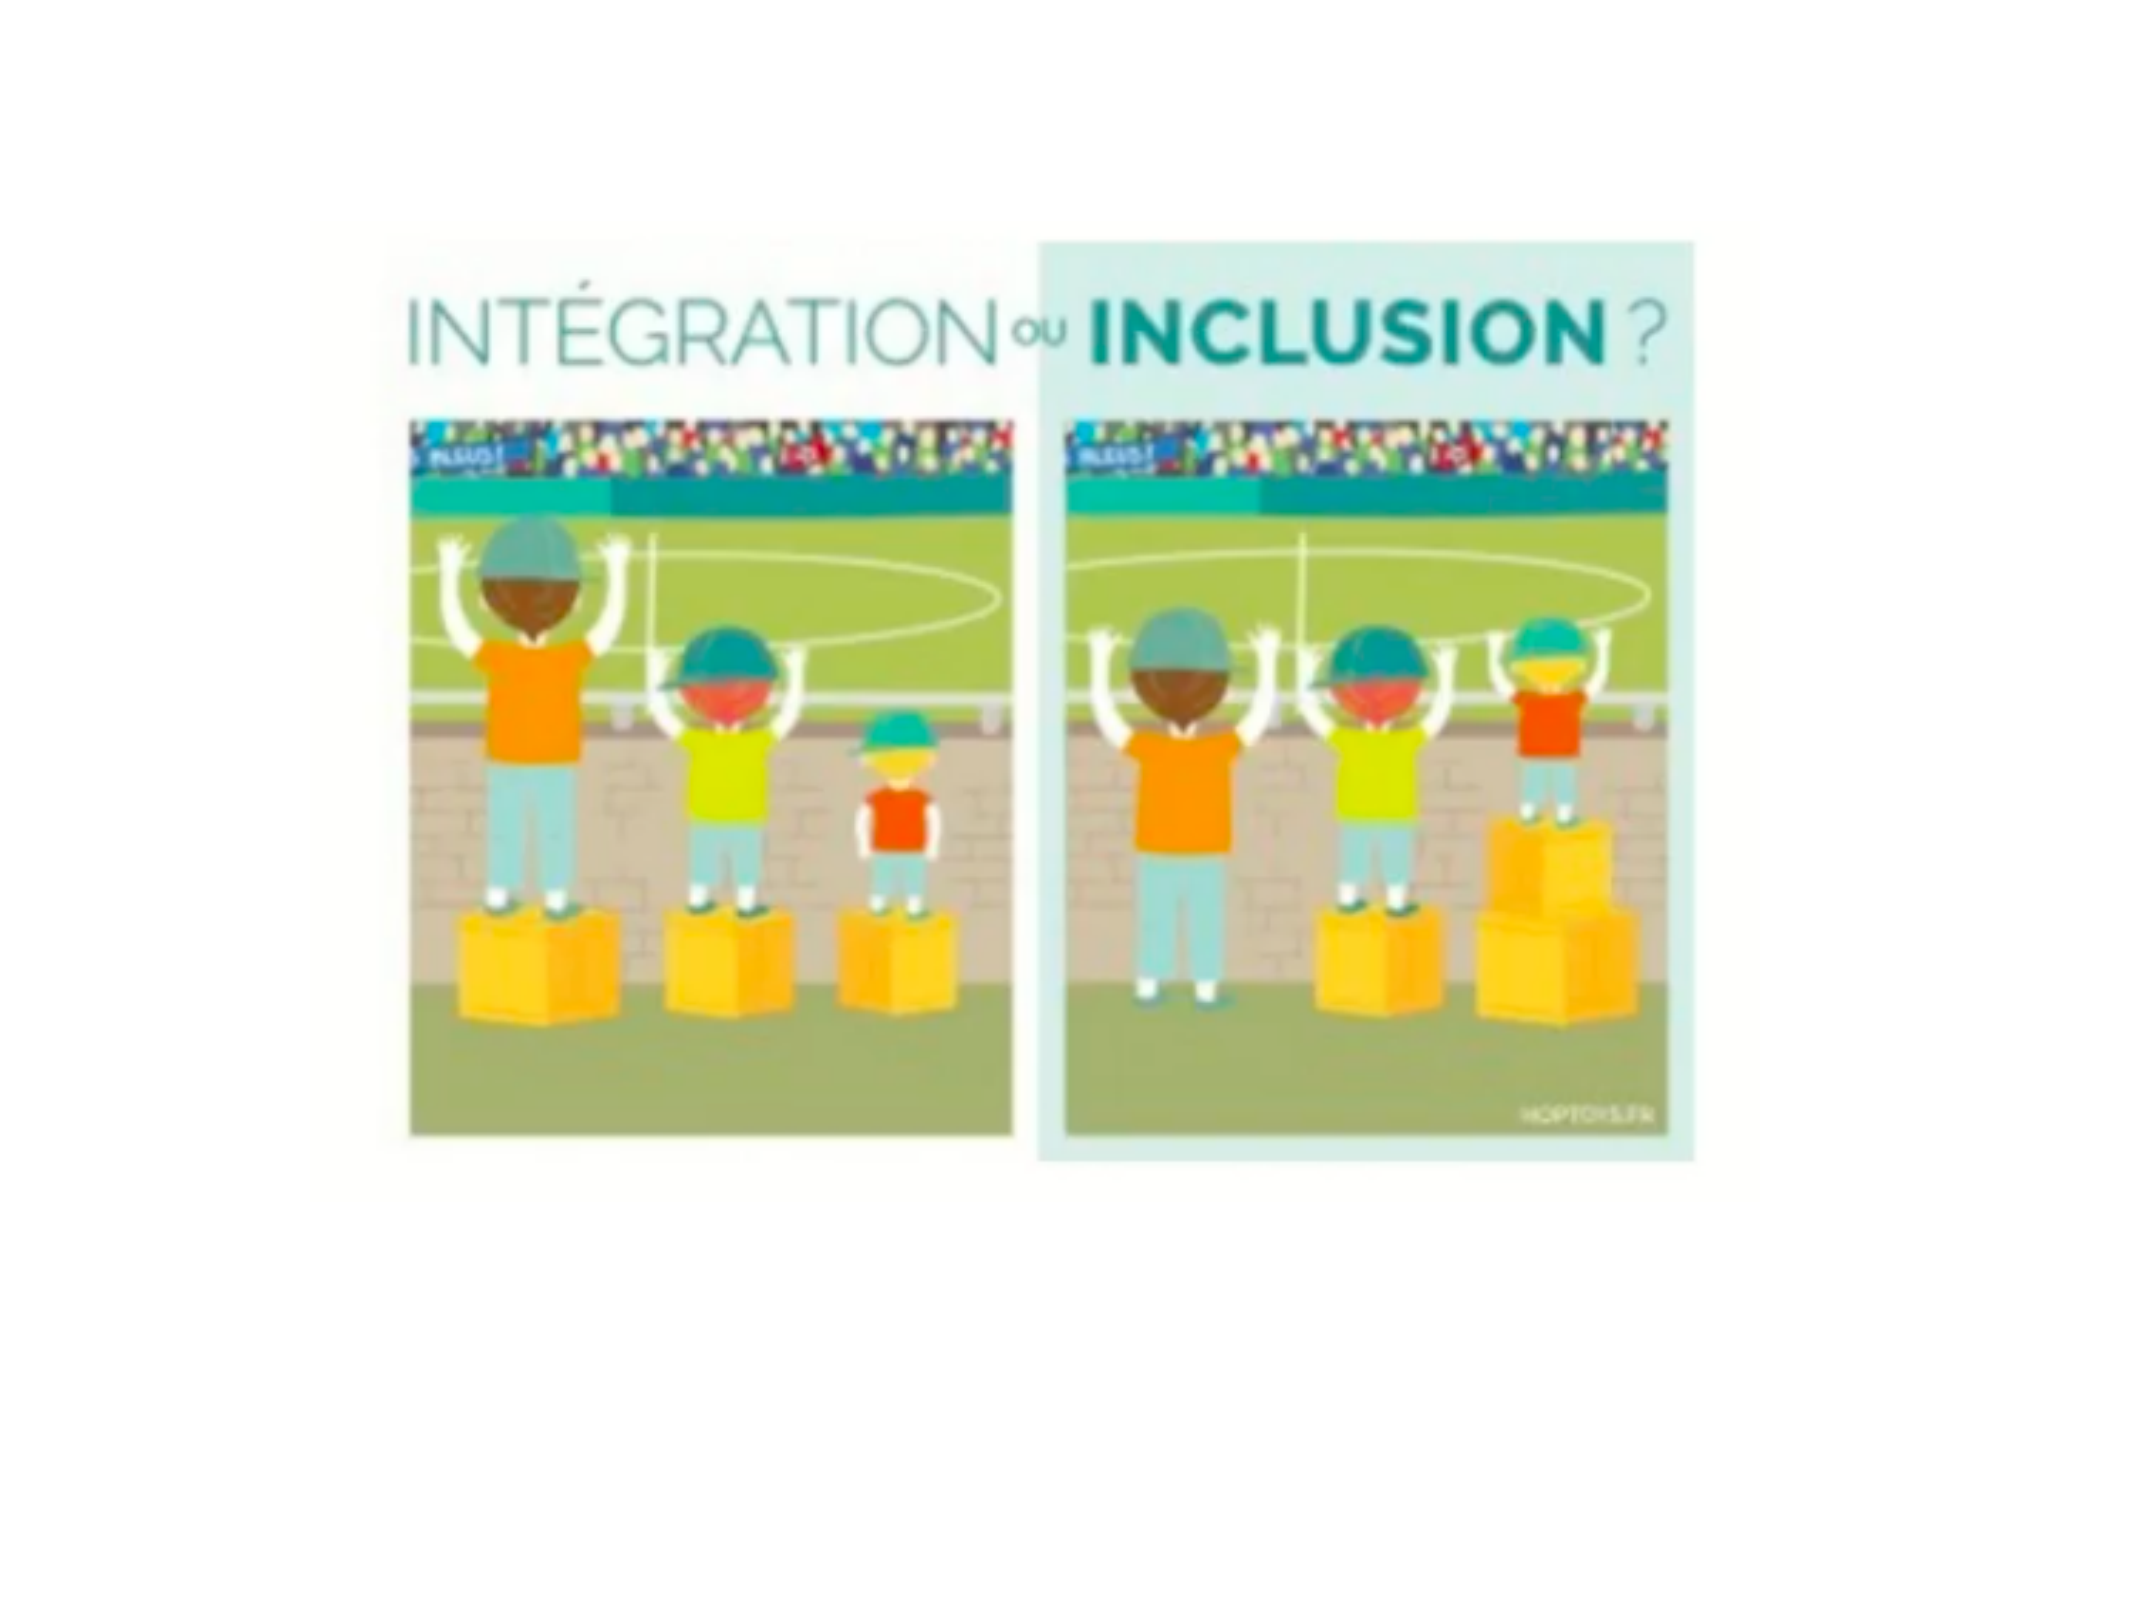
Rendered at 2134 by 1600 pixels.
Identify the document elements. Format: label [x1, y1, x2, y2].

picture [310, 220, 1761, 1202]
